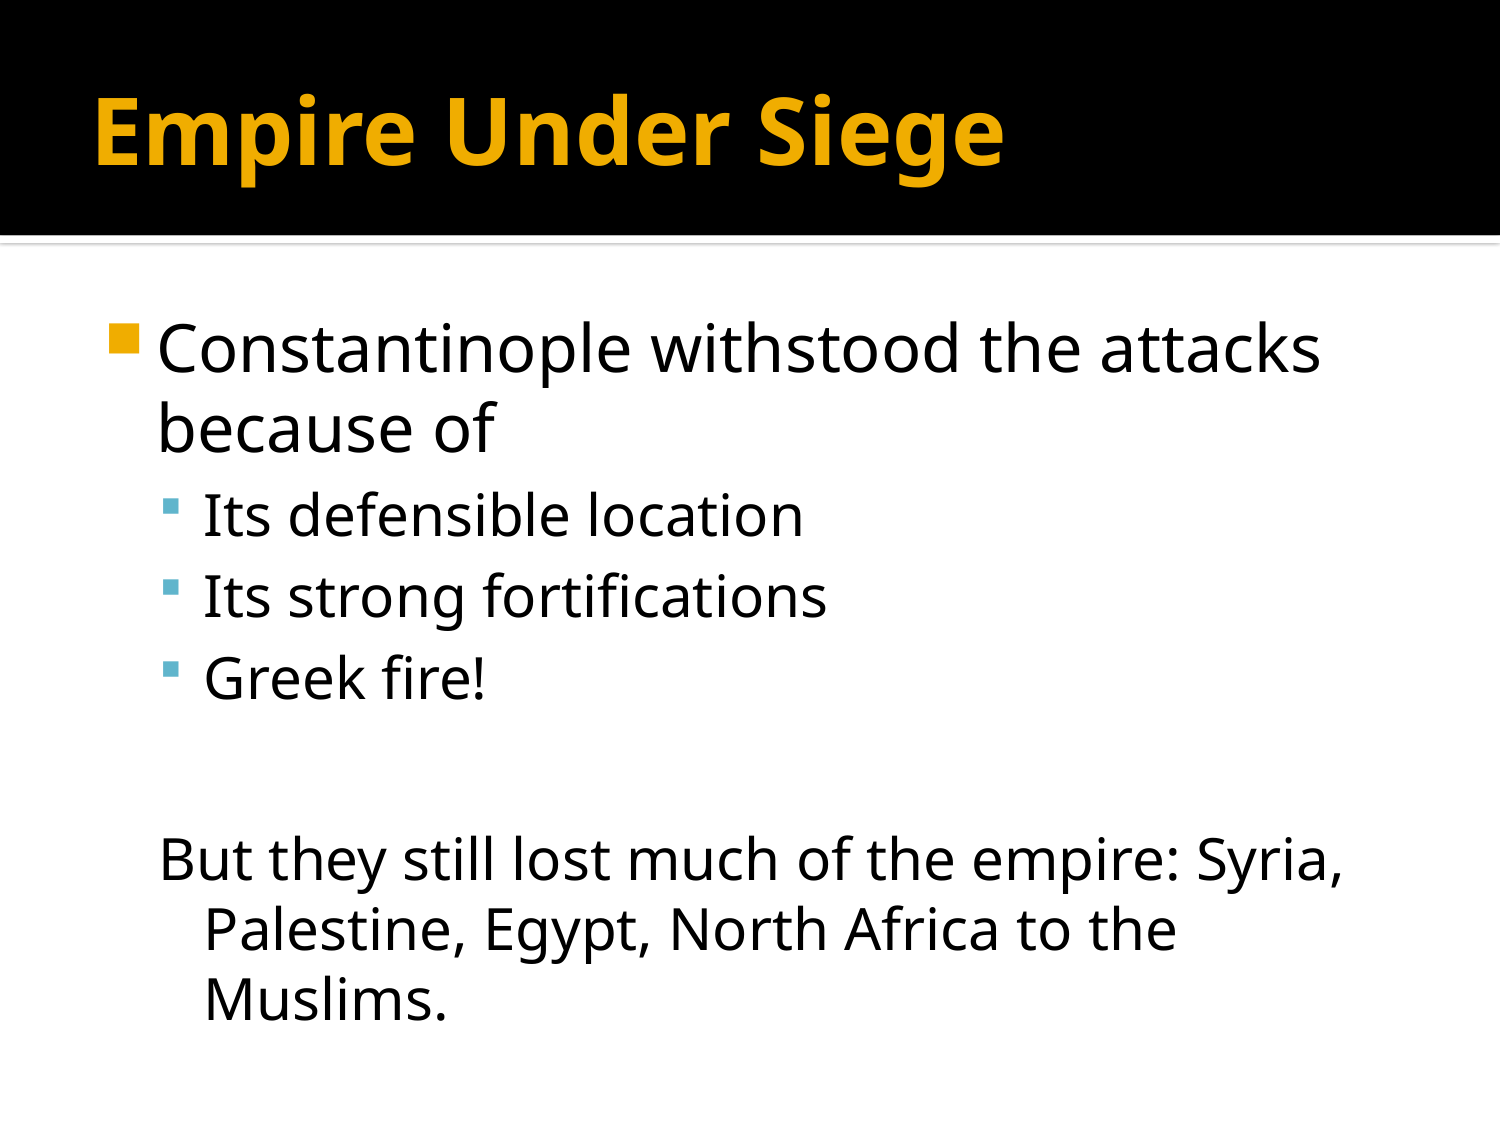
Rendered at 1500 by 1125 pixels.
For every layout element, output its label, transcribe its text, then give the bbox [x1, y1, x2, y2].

list Constantinople withstood the attacks because of Its defensible location Its strong fortifications Greek fire! But they still lost much of the empire: Syria, Palestine, Egypt, North Africa to the Muslims. [75, 291, 1425, 1050]
title Empire Under Siege [75, 25, 1425, 231]
